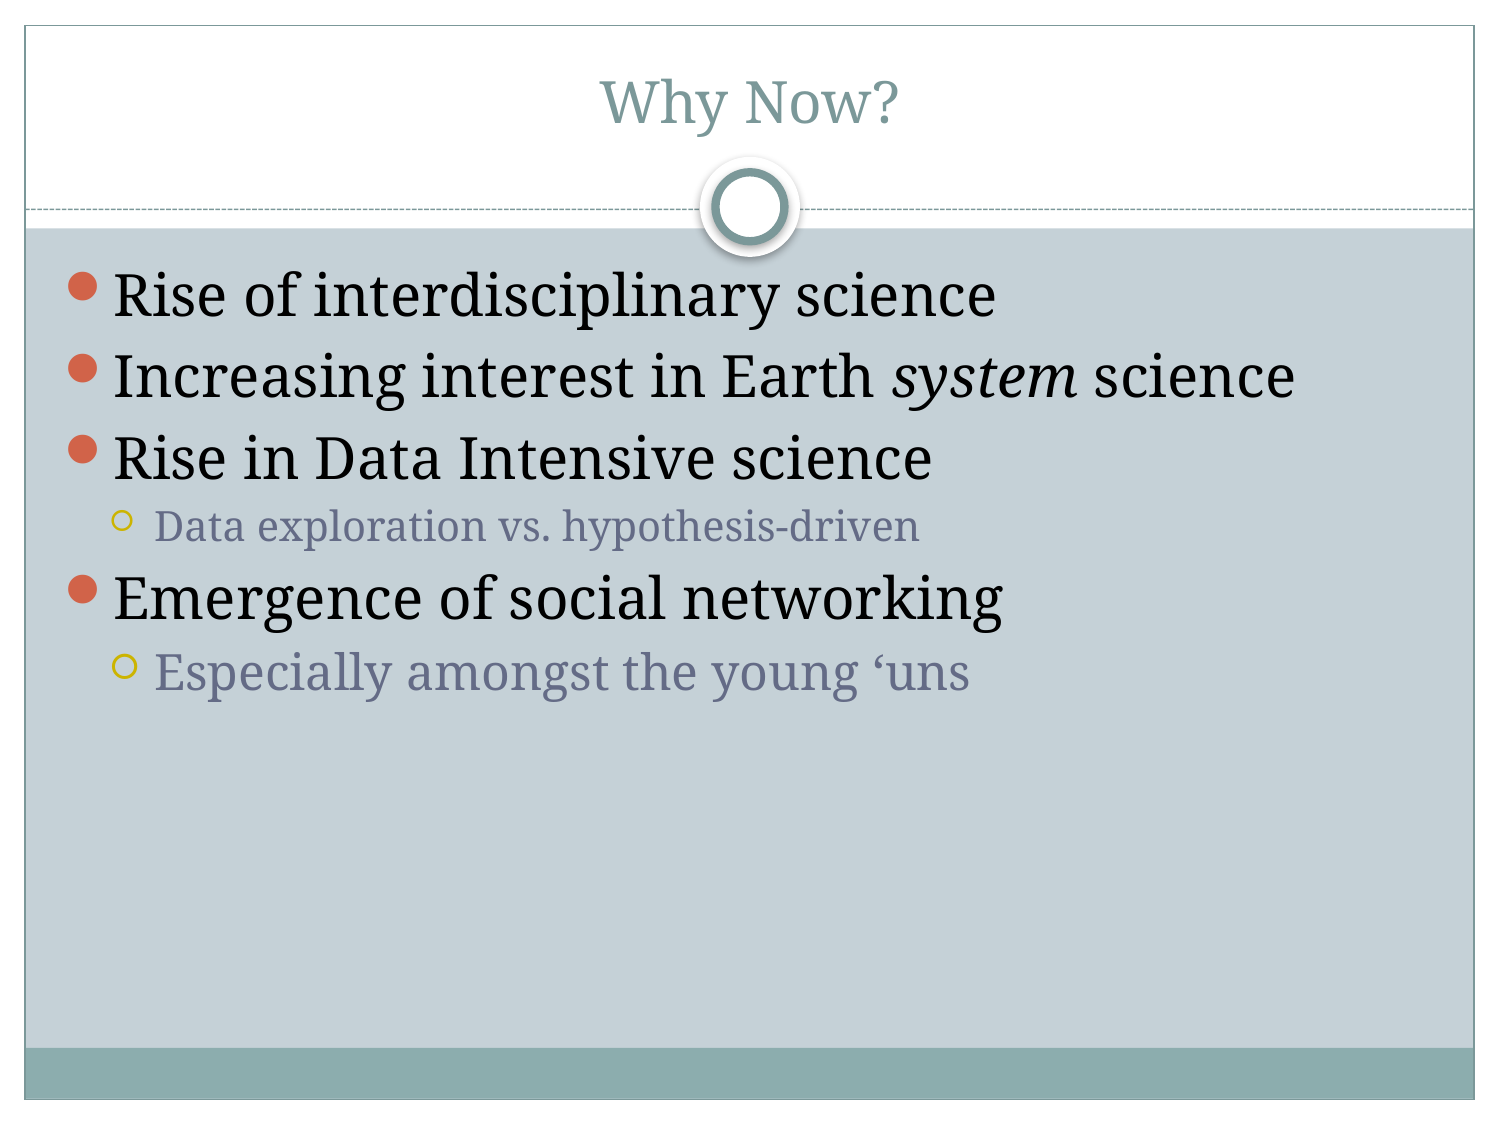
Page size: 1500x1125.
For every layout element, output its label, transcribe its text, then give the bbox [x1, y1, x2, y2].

title Why Now? [49, 37, 1450, 162]
list Rise of interdisciplinary science Increasing interest in Earth system science Rise in Data Intensive science Data exploration vs. hypothesis-driven Emergence of social networking Especially amongst the young ‘uns [49, 250, 1445, 1001]
